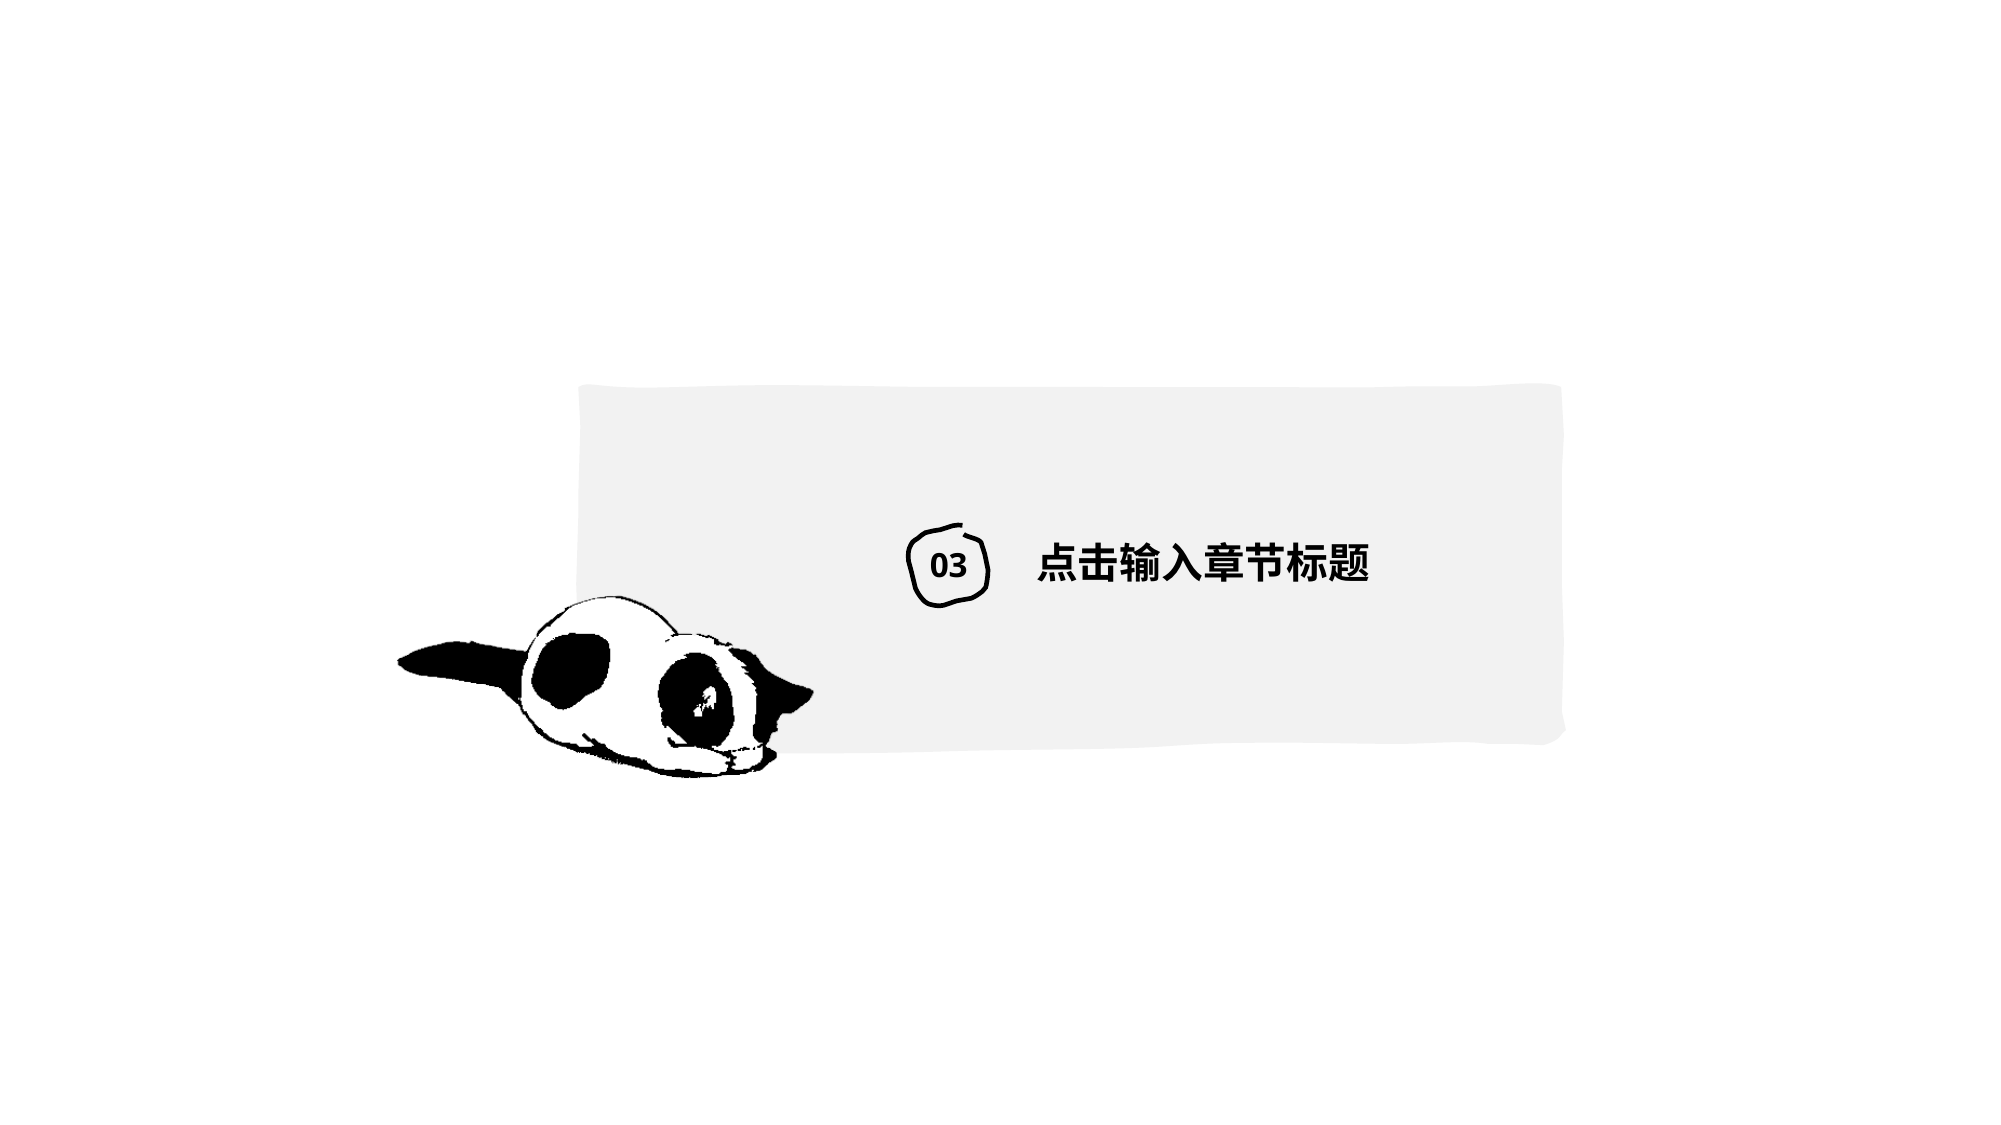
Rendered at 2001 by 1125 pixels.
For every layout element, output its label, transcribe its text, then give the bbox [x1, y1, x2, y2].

text_box [907, 523, 990, 607]
text_box 03 [974, 536, 983, 542]
text_box [575, 382, 1568, 755]
picture [394, 568, 820, 796]
text_box 点击输入章节标题 [1021, 529, 1519, 595]
